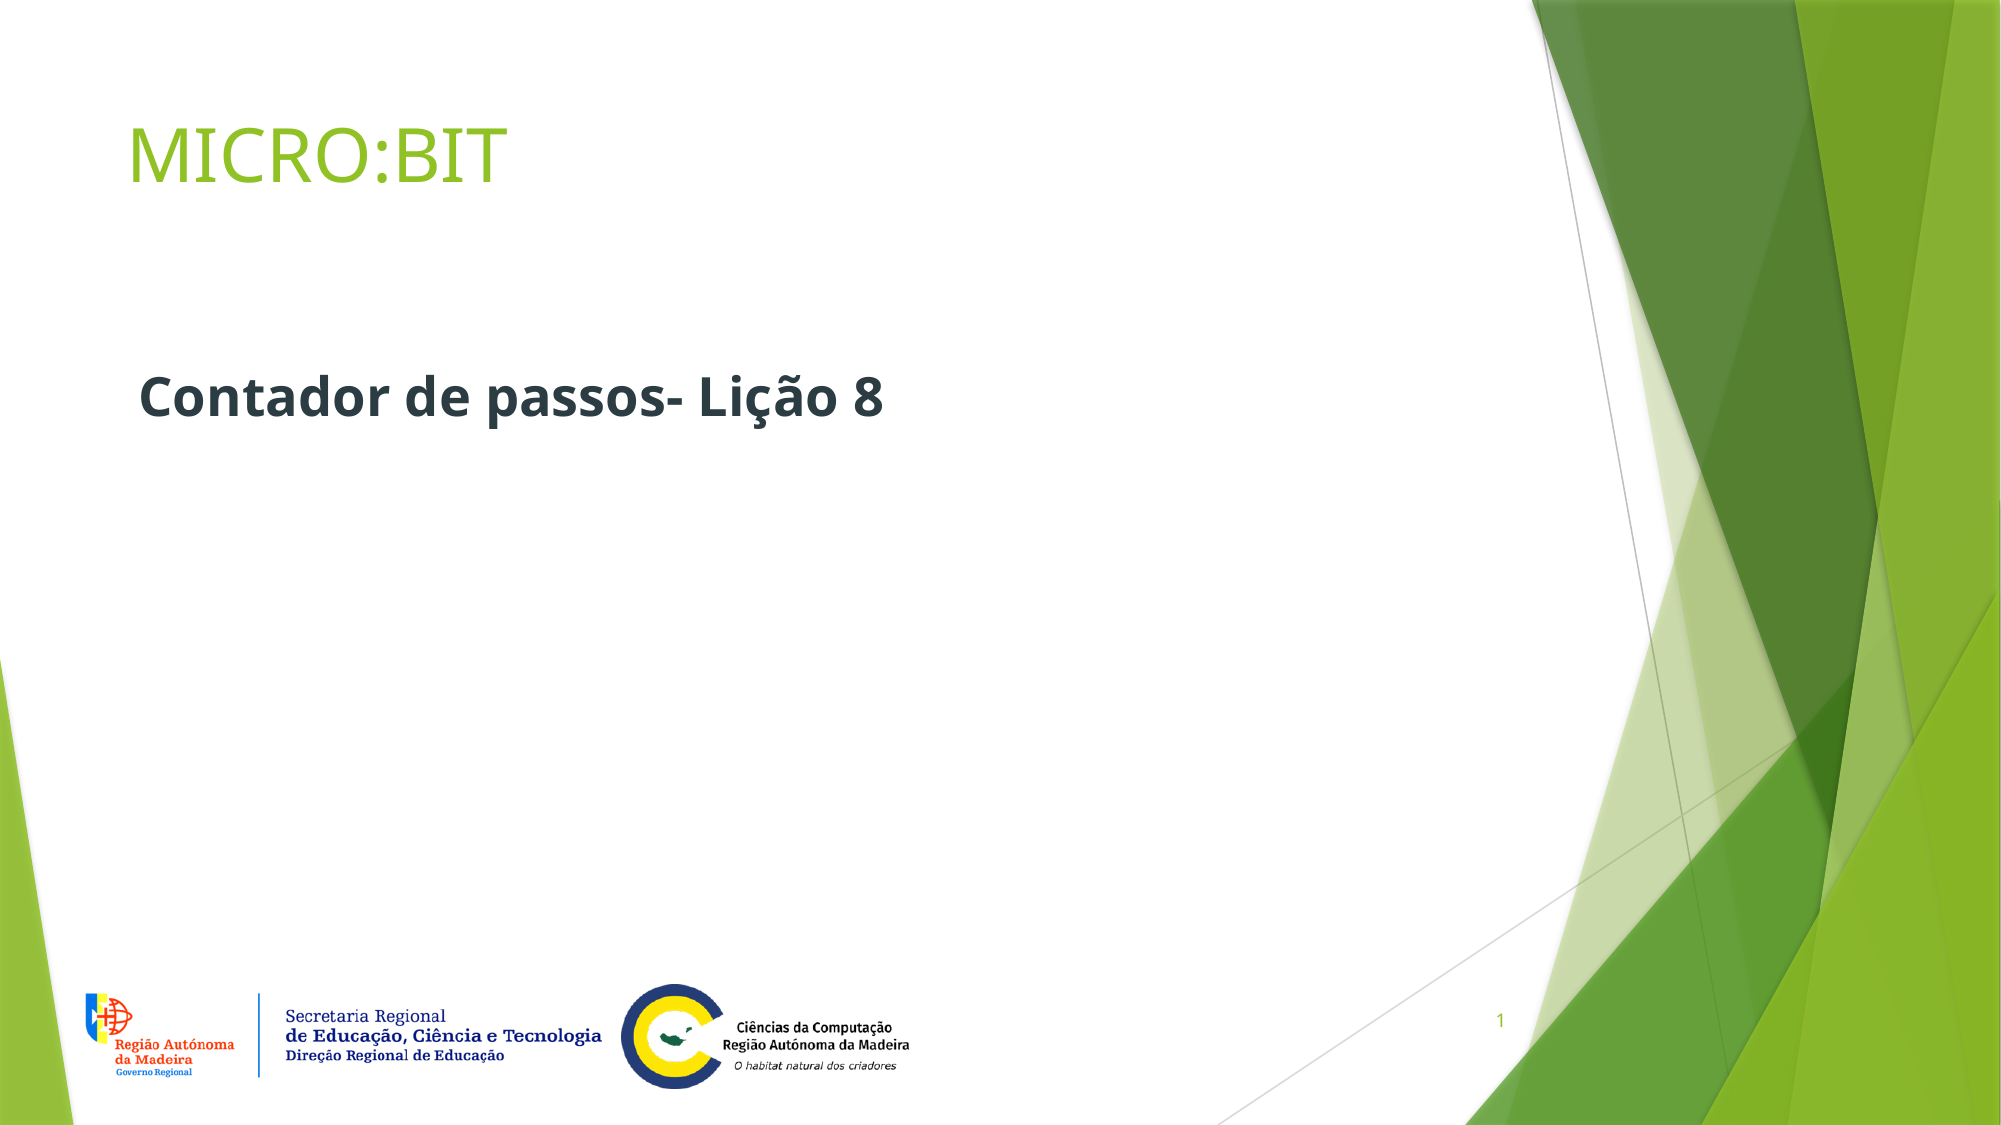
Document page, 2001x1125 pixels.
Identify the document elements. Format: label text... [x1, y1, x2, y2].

slide_number 1 [1409, 991, 1522, 1051]
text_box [76, 983, 910, 1090]
list Contador de passos- Lição 8 [111, 354, 1522, 992]
title MICRO:BIT [111, 99, 1522, 317]
